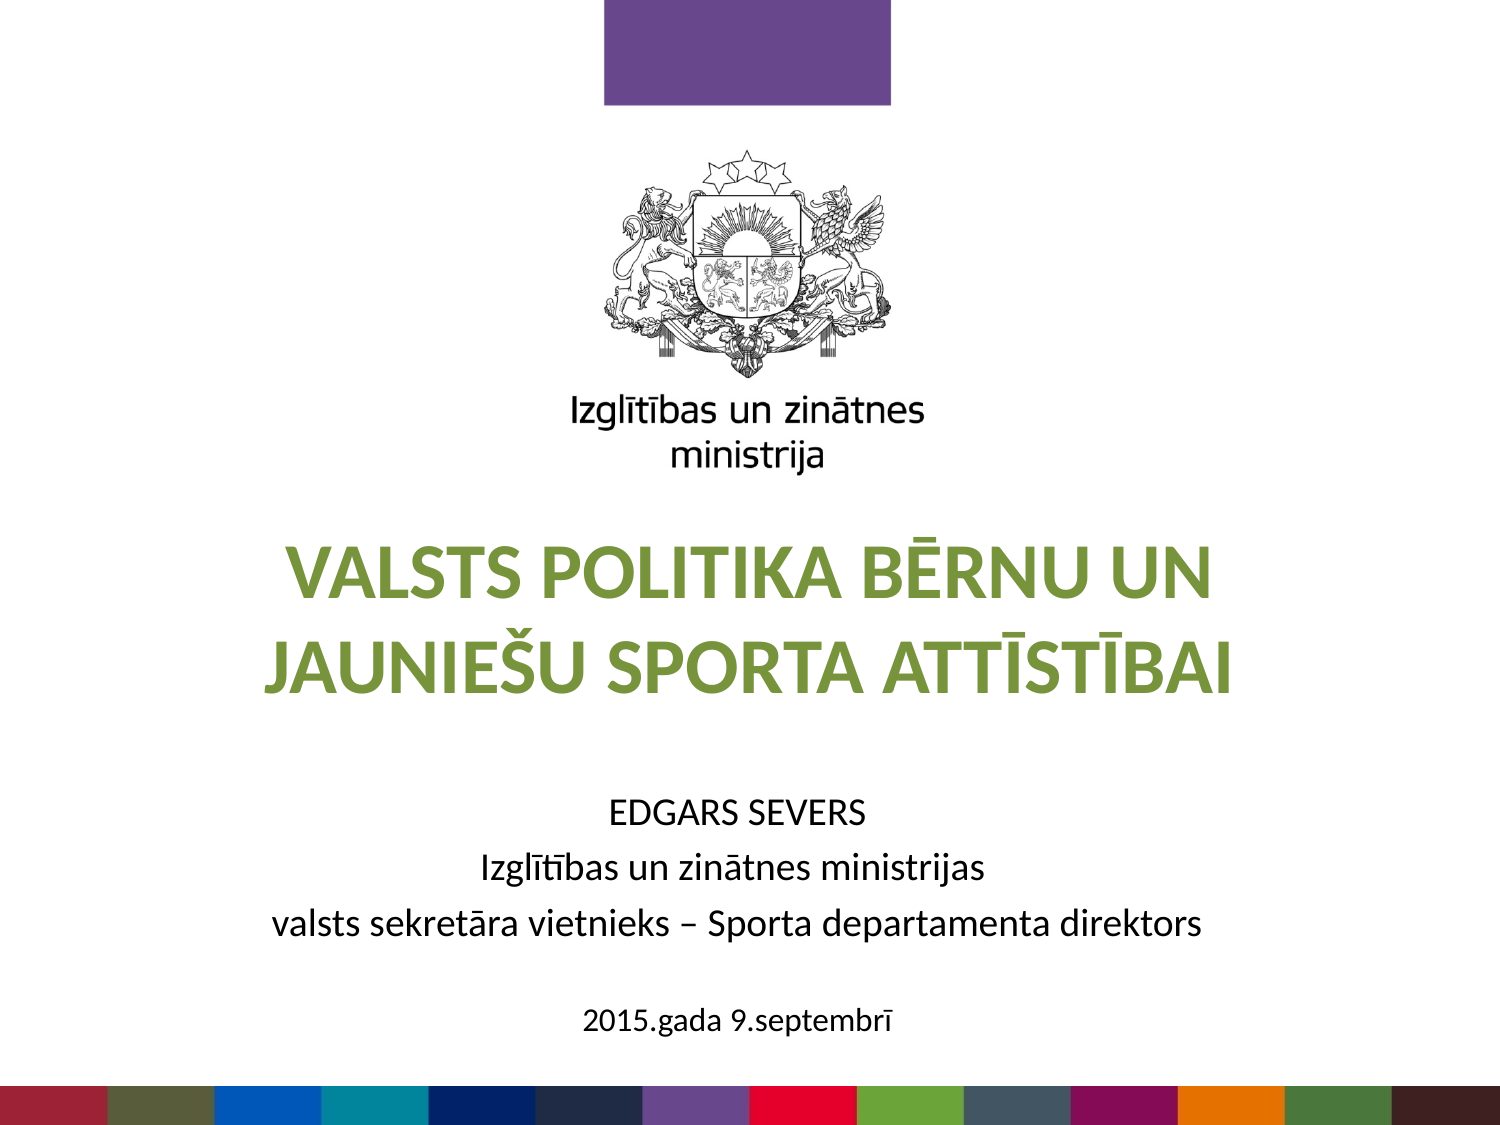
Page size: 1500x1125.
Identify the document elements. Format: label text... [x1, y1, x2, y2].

title VALSTS POLITIKA BĒRNU UN JAUNIEŠU SPORTA ATTĪSTĪBAI [1062, 545, 1388, 684]
title VALSTS POLITIKA BĒRNU UN JAUNIEŠU SPORTA ATTĪSTĪBAI [112, 545, 432, 684]
picture [0, 1085, 321, 1125]
picture [326, 1085, 1500, 1125]
picture [437, 0, 1058, 684]
subtitle EDGARS SEVERS Izglītības un zinātnes ministrijas valsts sekretāra vietnieks – Sporta departamenta direktors [212, 777, 1263, 916]
text_box 2015.gada 9.septembrī [212, 990, 1263, 1084]
